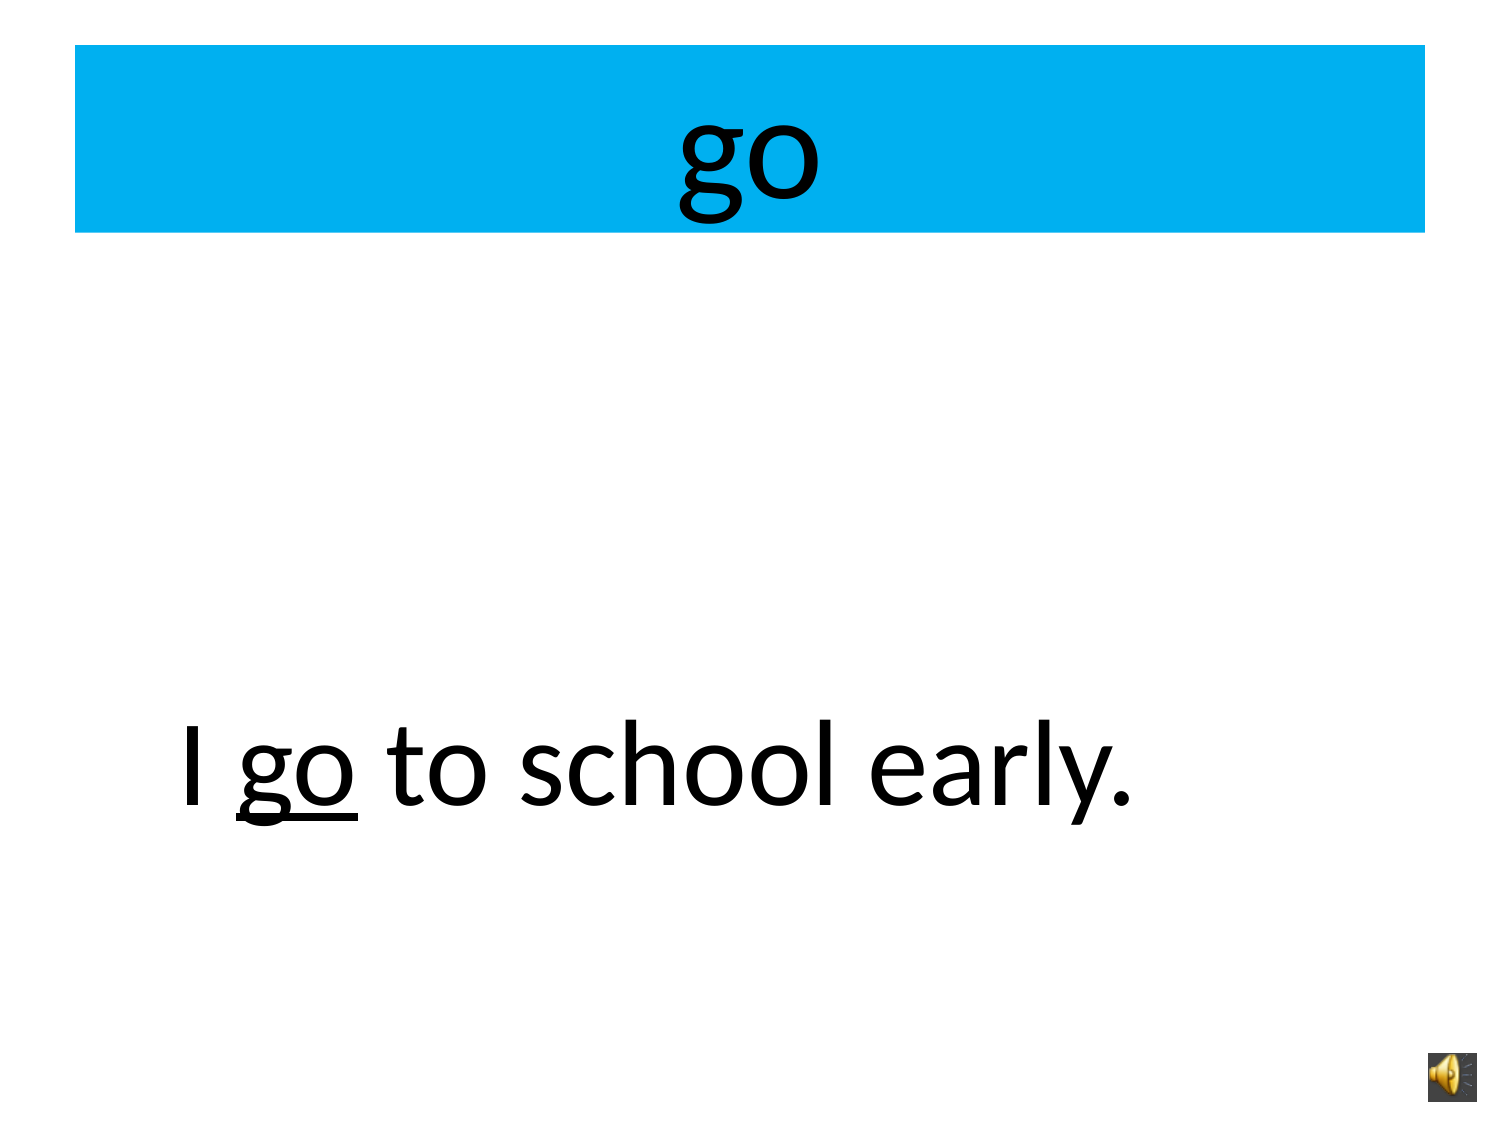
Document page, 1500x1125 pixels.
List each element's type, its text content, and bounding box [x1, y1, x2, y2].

picture [1427, 1052, 1478, 1103]
list I go to school early. [112, 675, 1463, 838]
title go [75, 45, 1425, 233]
